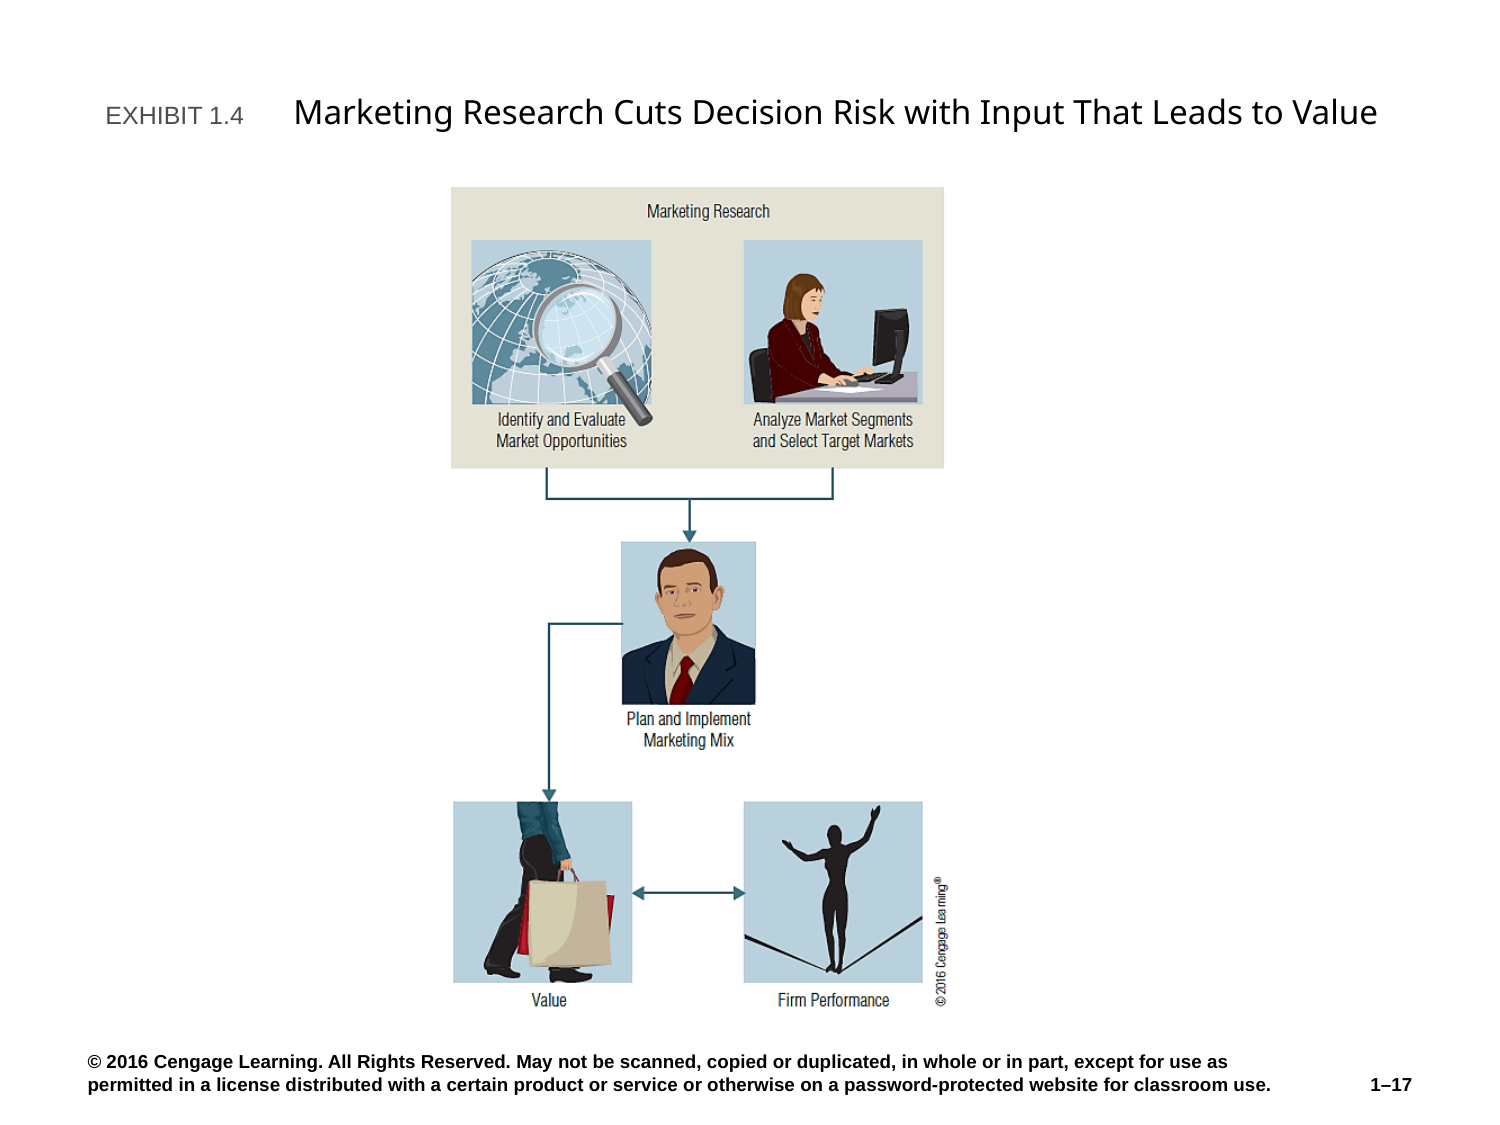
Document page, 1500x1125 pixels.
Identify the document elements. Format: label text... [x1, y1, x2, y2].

picture [432, 185, 961, 1011]
footer © 2016 Cengage Learning. All Rights Reserved. May not be scanned, copied or duplicated, in whole or in part, except for use as permitted in a license distributed with a certain product or service or otherwise on a password-protected website for classroom use. [87, 1057, 1050, 1103]
slide_number 1–17 [1050, 1042, 1413, 1103]
text_box EXHIBIT 1.4 Marketing Research Cuts Decision Risk with Input That Leads to Value [90, 84, 1407, 139]
